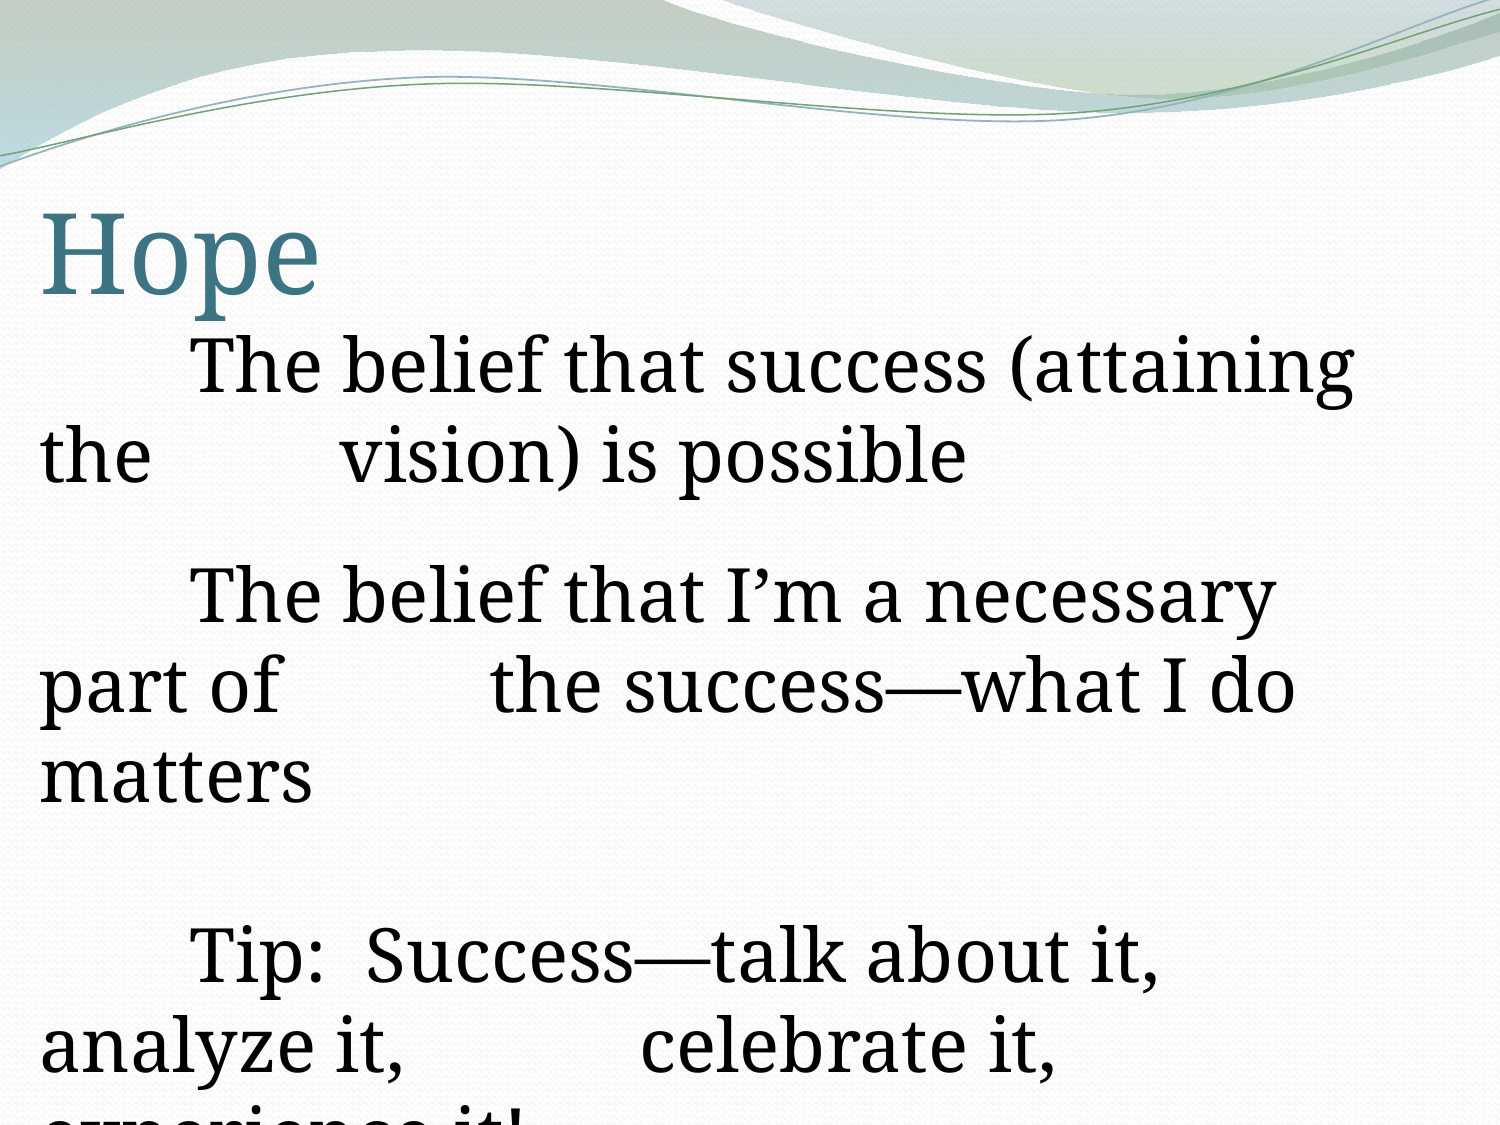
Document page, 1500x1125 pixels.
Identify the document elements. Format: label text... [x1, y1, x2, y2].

text_box Hope The belief that success (attaining the vision) is possible The belief that I’m a necessary part of the success—what I do matters Tip: Success—talk about it, analyze it, celebrate it, experience it! [24, 174, 1450, 1125]
